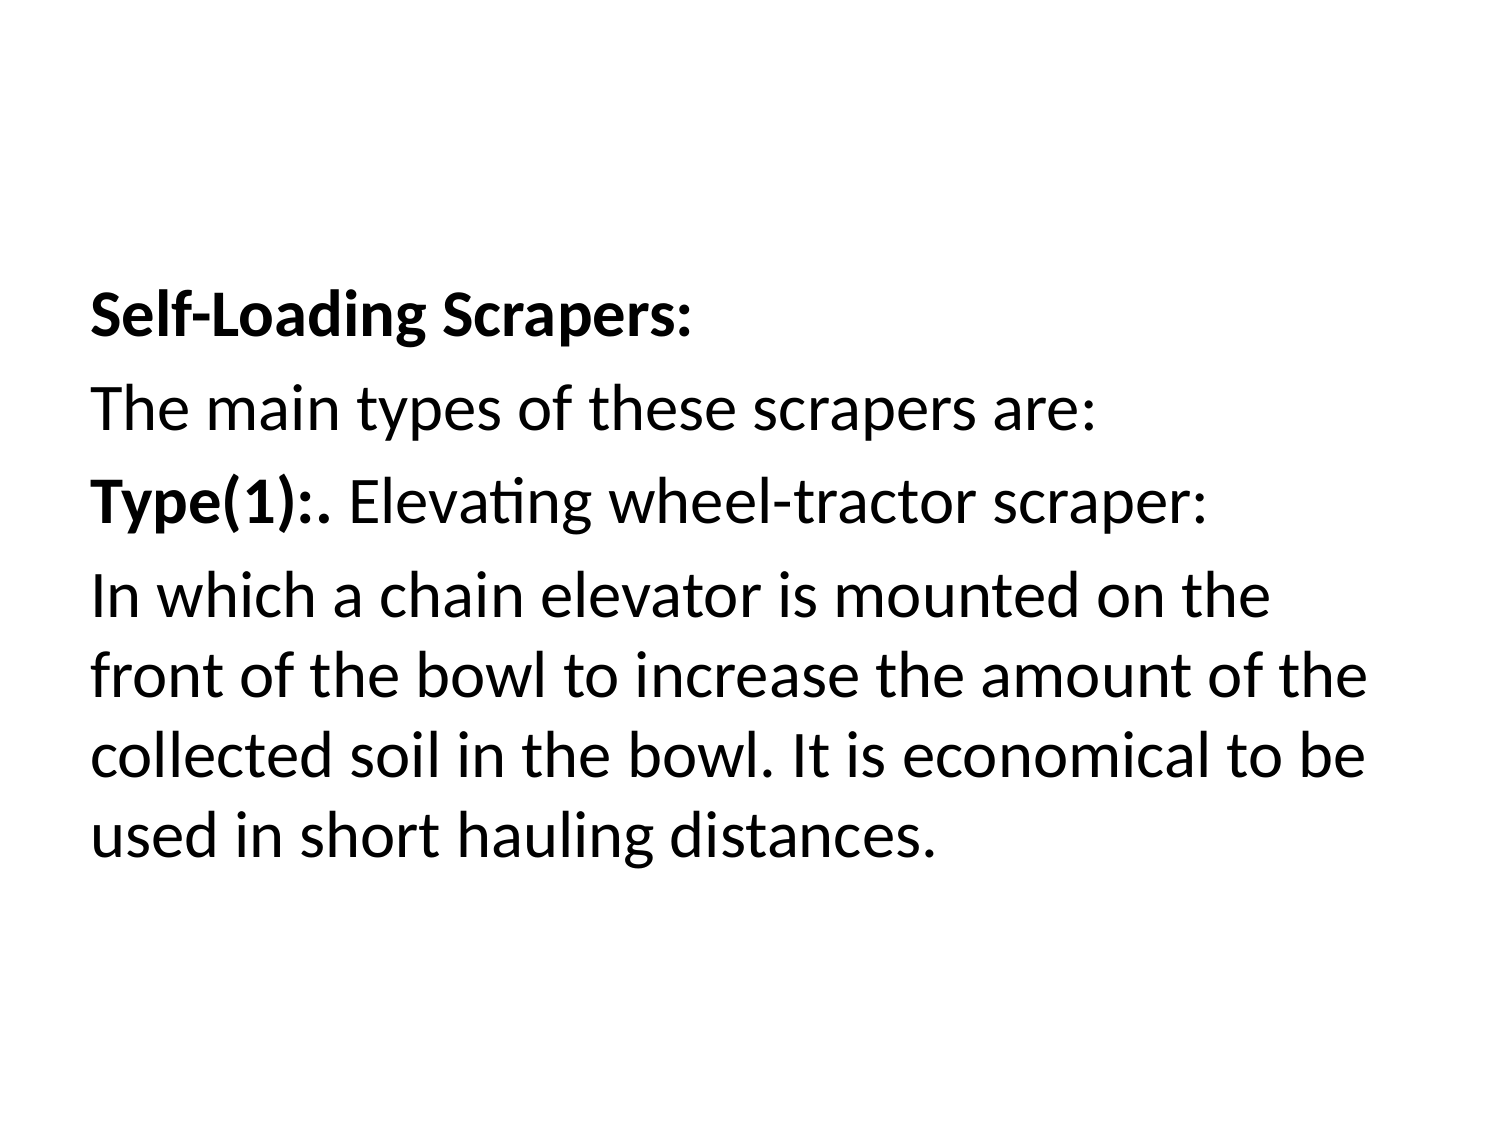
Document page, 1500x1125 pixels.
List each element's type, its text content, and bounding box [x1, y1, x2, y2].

list Self-Loading Scrapers: The main types of these scrapers are: Type(1):. Elevating wheel-tractor scraper: In which a chain elevator is mounted on the front of the bowl to increase the amount of the collected soil in the bowl. It is economical to be used in short hauling distances. [75, 262, 1425, 1005]
